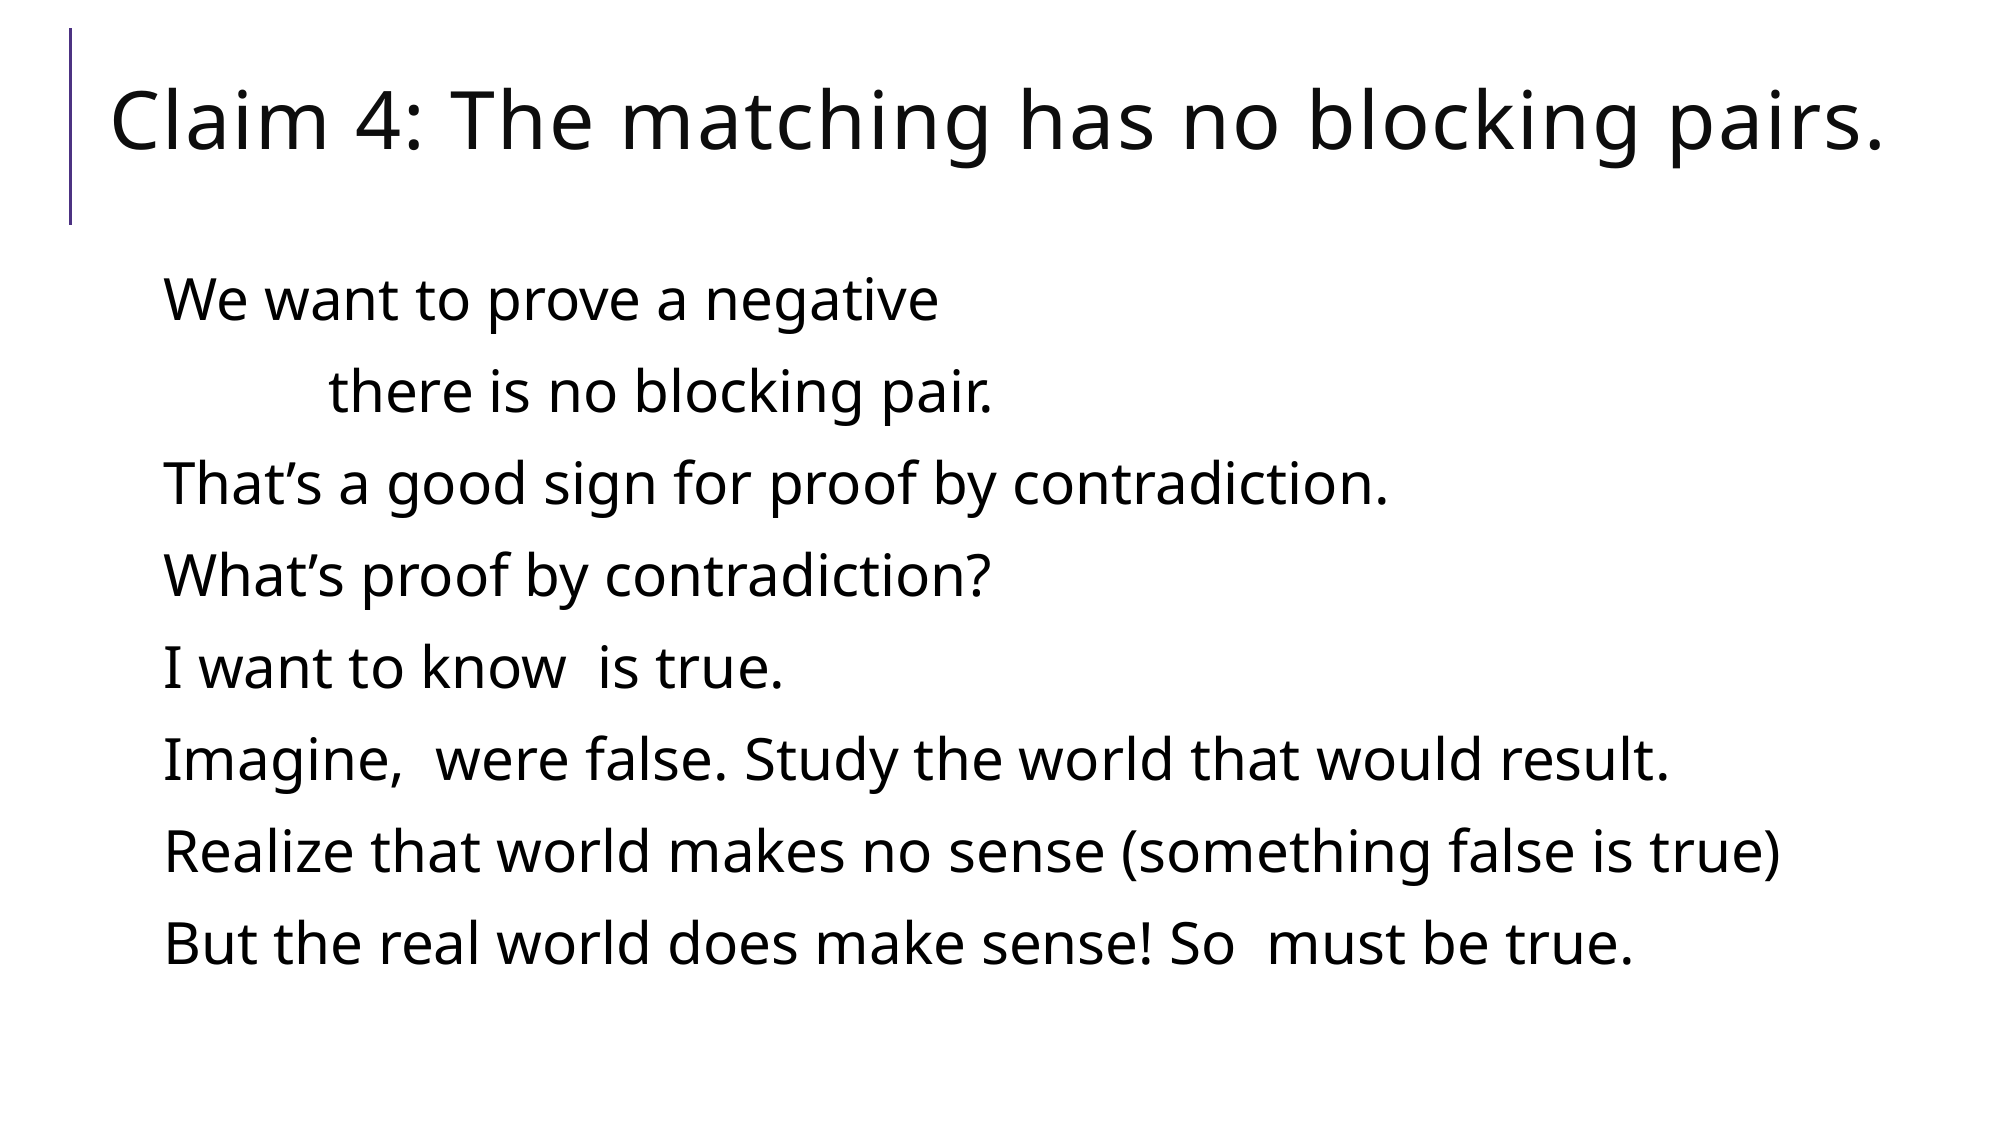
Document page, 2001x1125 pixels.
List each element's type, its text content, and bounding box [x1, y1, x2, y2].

text_box [309, 680, 1000, 742]
title Claim 4: The matching has no blocking pairs. [94, 43, 1930, 210]
